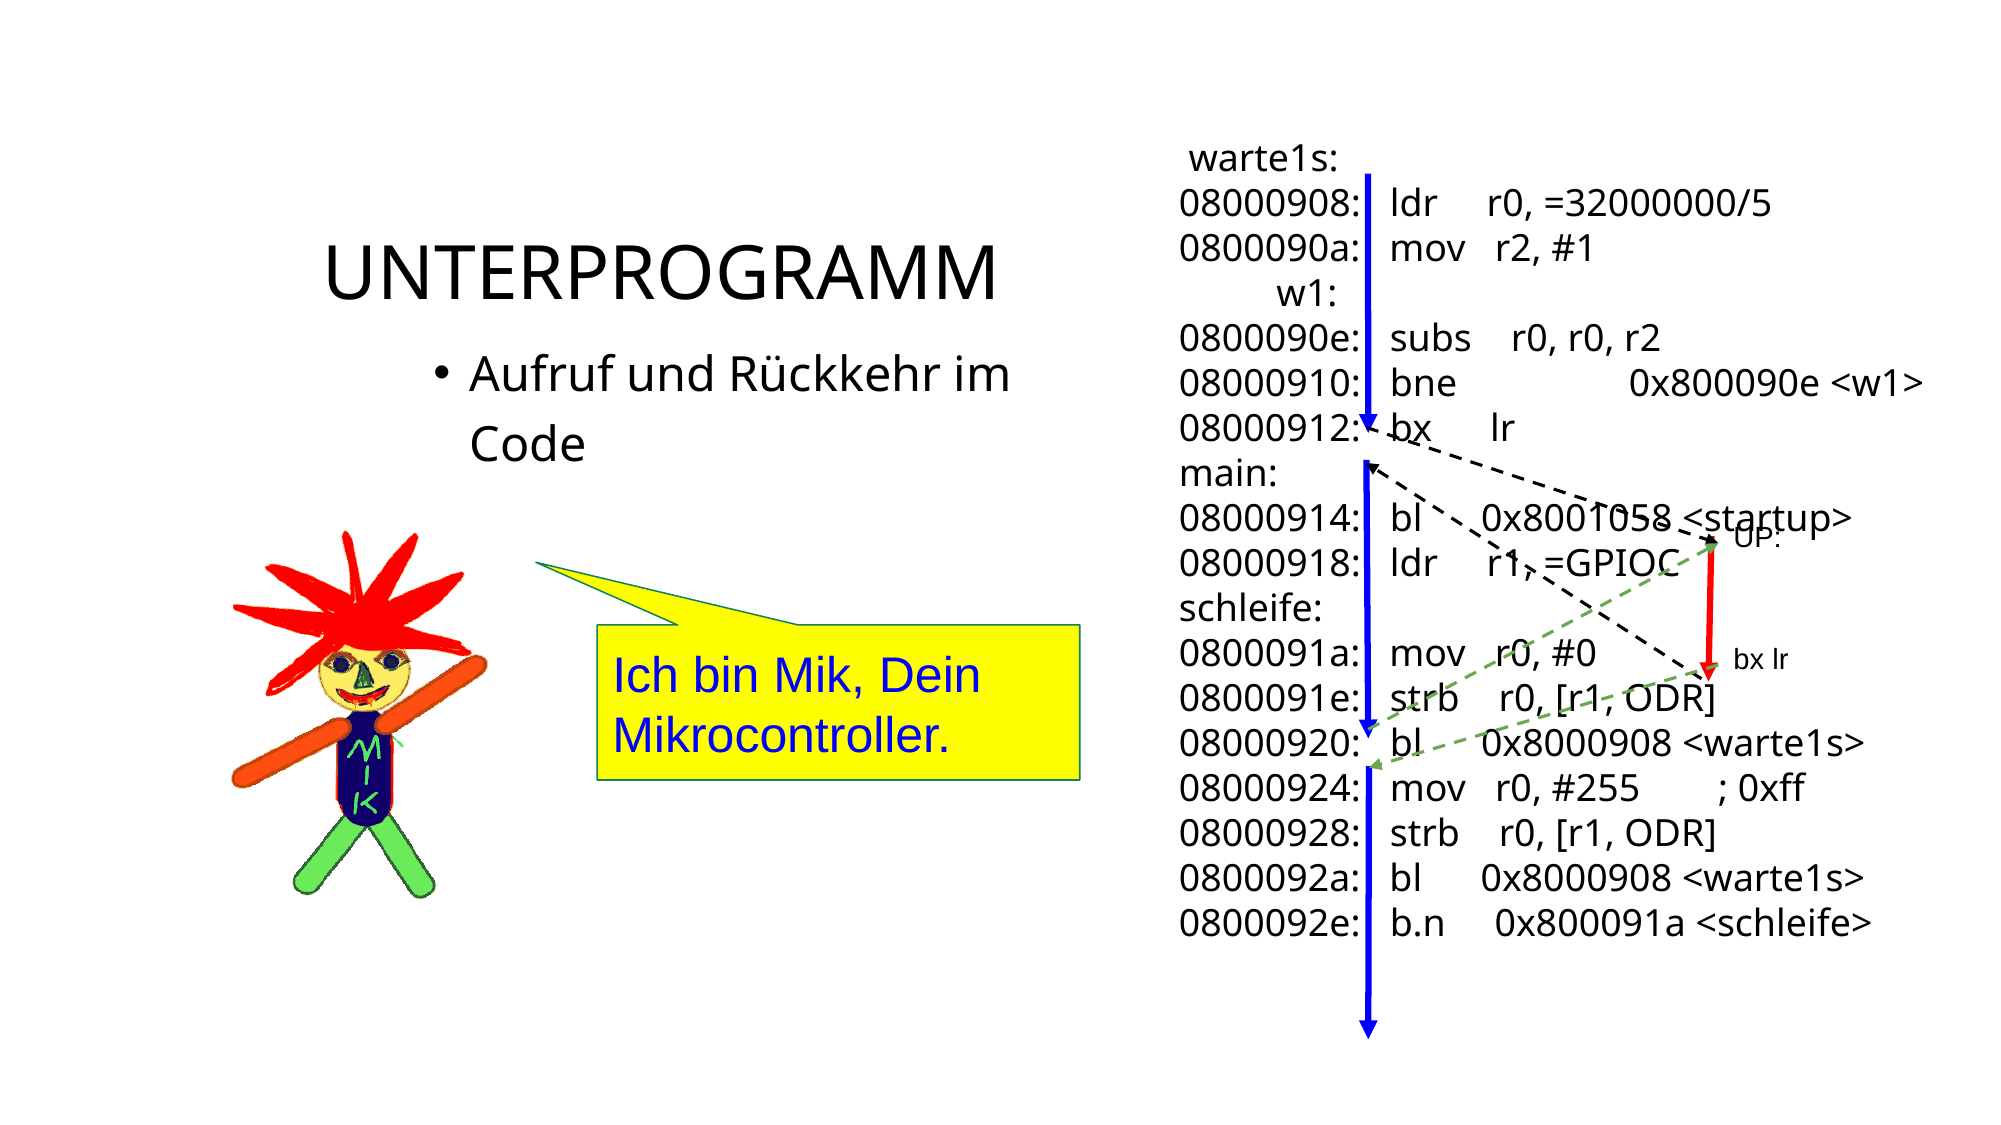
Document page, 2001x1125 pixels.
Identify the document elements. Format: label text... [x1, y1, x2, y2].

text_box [1366, 427, 1719, 542]
text_box warte1s: 08000908: ldr r0, =32000000/5 0800090a: mov r2, #1 w1: 0800090e: subs r0, r0, r2 08000910: bne 0x800090e <w1> 08000912: bx lr main: 08000914: bl 0x8001058 <startup> 08000918: ldr r1, =GPIOC schleife: 0800091a: mov r0, #0 0800091e: strb r0, [r1, ODR] 08000920: bl 0x8000908 <warte1s> 08000924: mov r0, #255 ; 0xff 08000928: strb r0, [r1, ODR] 0800092a: bl 0x8000908 <warte1s> 0800092e: b.n 0x800091a <schleife> [1163, 126, 1970, 960]
subtitle Aufruf und Rückkehr im Code [418, 324, 1028, 479]
text_box Ich bin Mik, Dein Mikrocontroller. [535, 562, 1080, 781]
text_box UP: [1724, 503, 1836, 584]
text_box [1368, 664, 1719, 768]
title UNTERPROGRAMM [307, 64, 1080, 487]
text_box bx lr [1724, 624, 1836, 705]
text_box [1365, 462, 1702, 543]
picture [204, 521, 504, 907]
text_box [1367, 542, 1719, 664]
